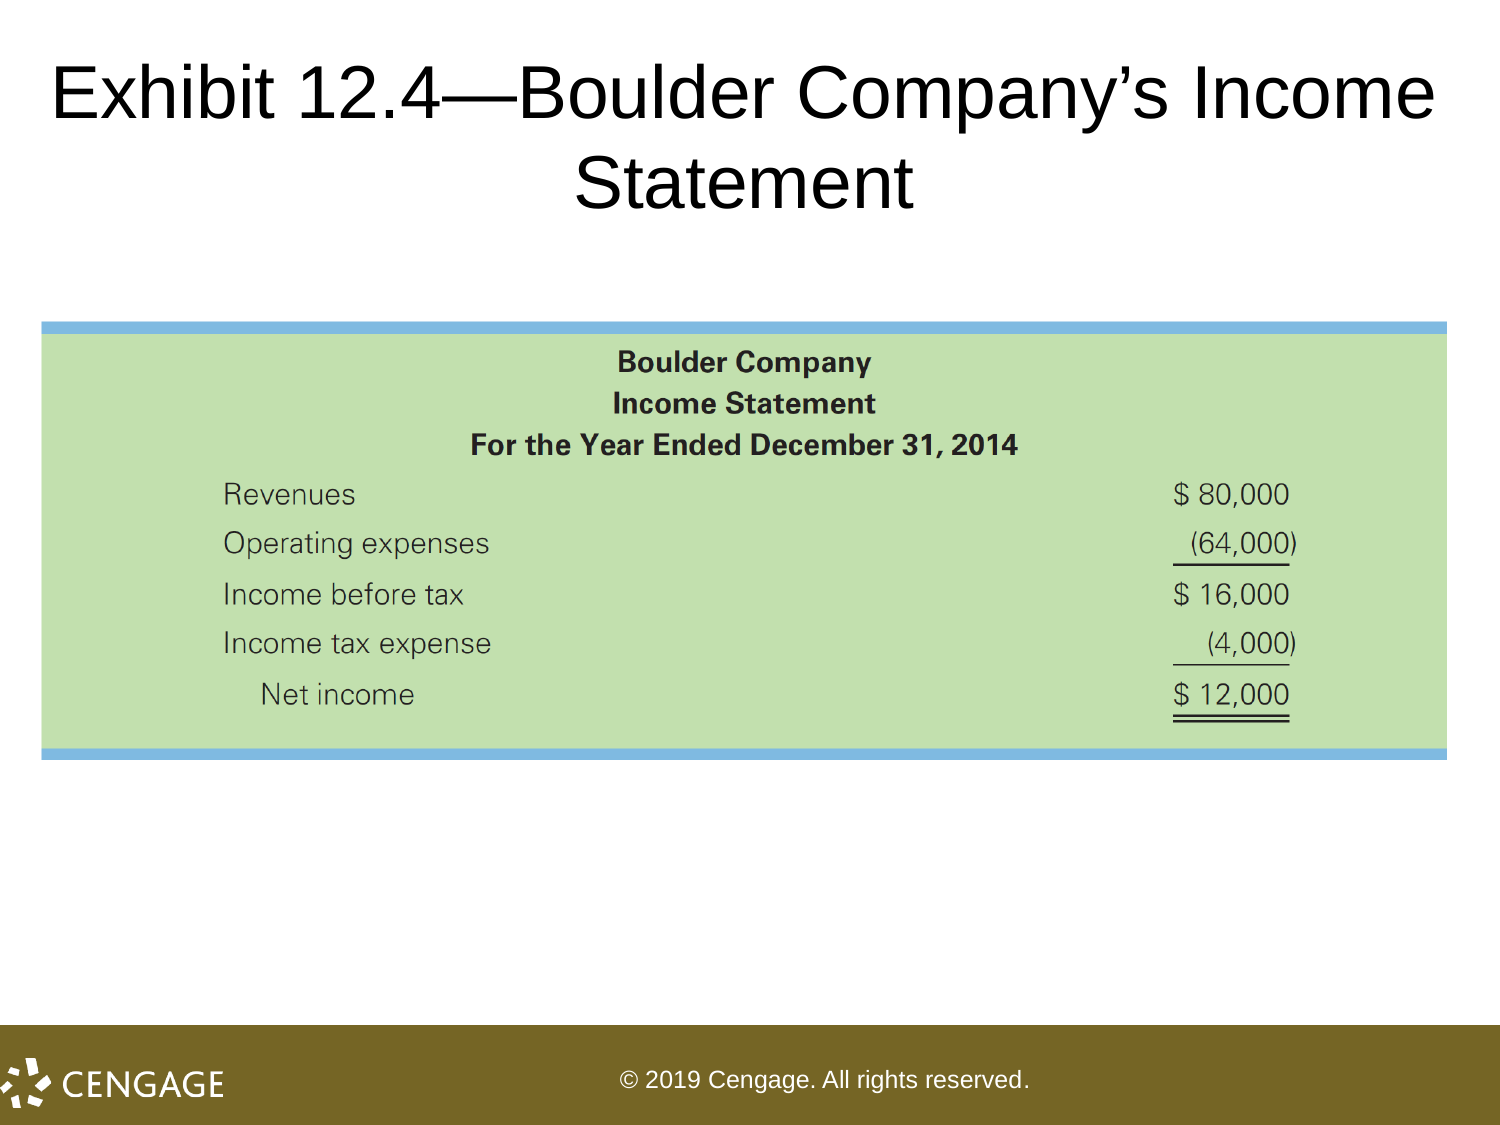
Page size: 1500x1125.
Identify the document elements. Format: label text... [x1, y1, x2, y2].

title Exhibit 12.4—Boulder Company’s Income Statement [19, 23, 1469, 243]
picture [0, 1058, 223, 1108]
picture [37, 314, 1451, 766]
